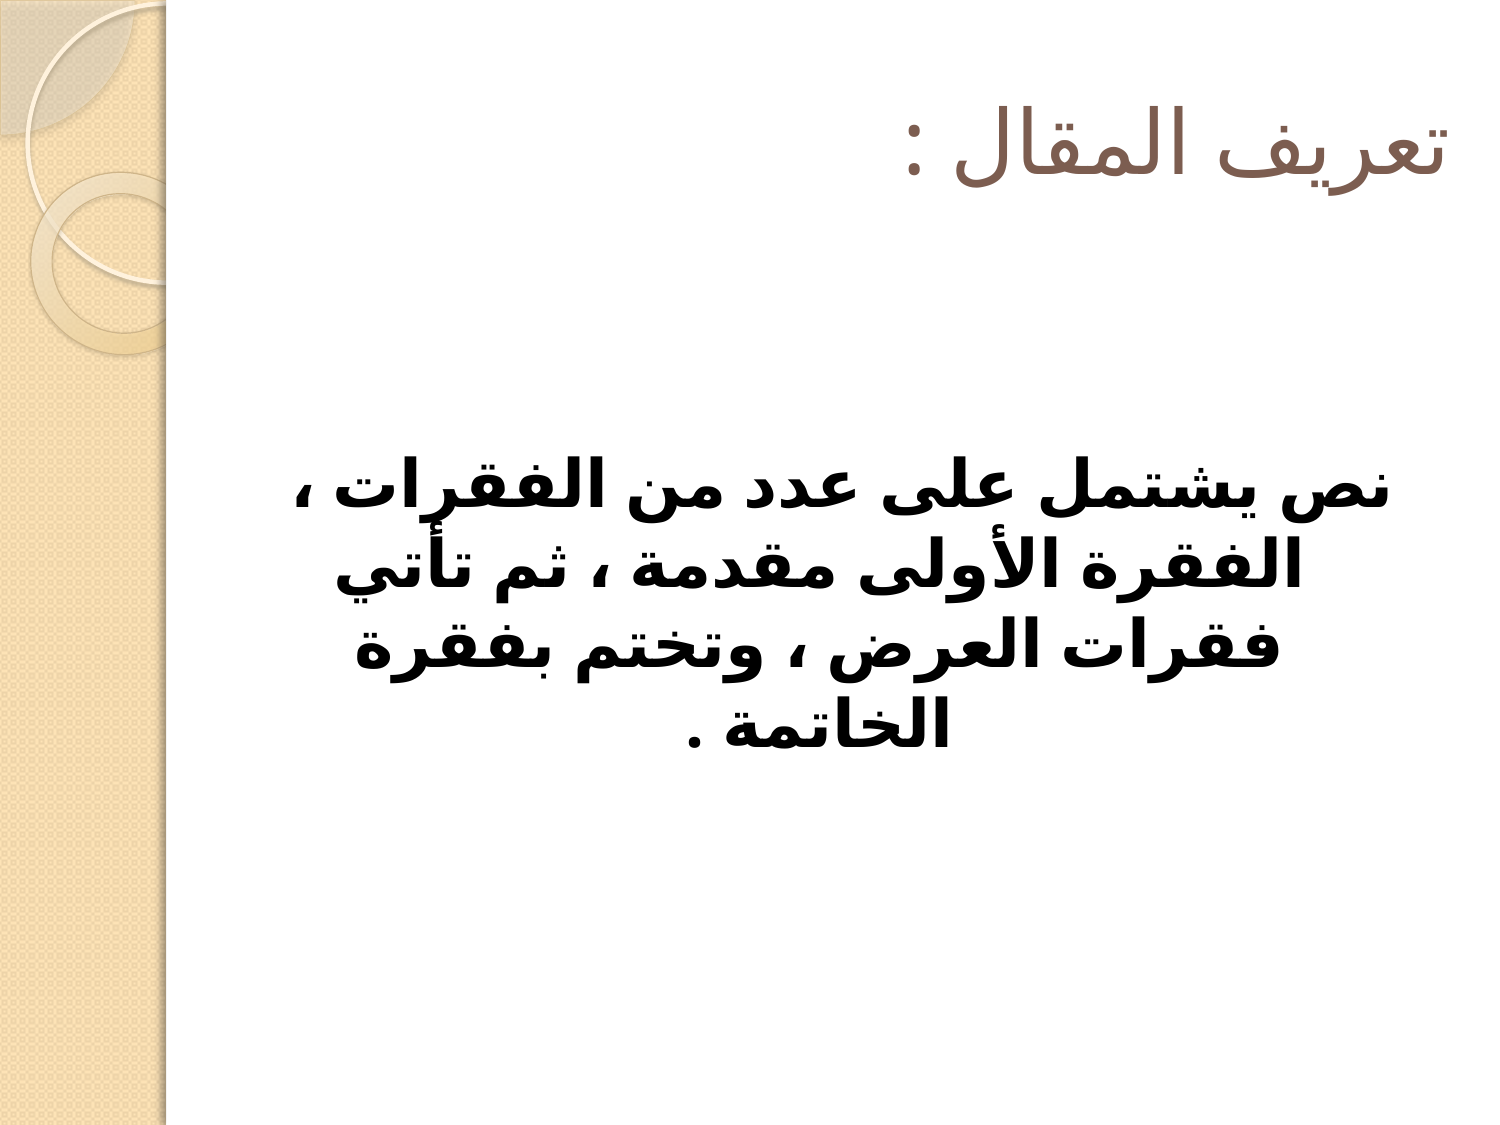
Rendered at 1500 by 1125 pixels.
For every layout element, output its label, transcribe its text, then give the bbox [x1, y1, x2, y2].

title تعريف المقال : [235, 45, 1466, 233]
list نص يشتمل على عدد من الفقرات ، الفقرة الأولى مقدمة ، ثم تأتي فقرات العرض ، وتختم بفقرة الخاتمة . [234, 433, 1465, 806]
